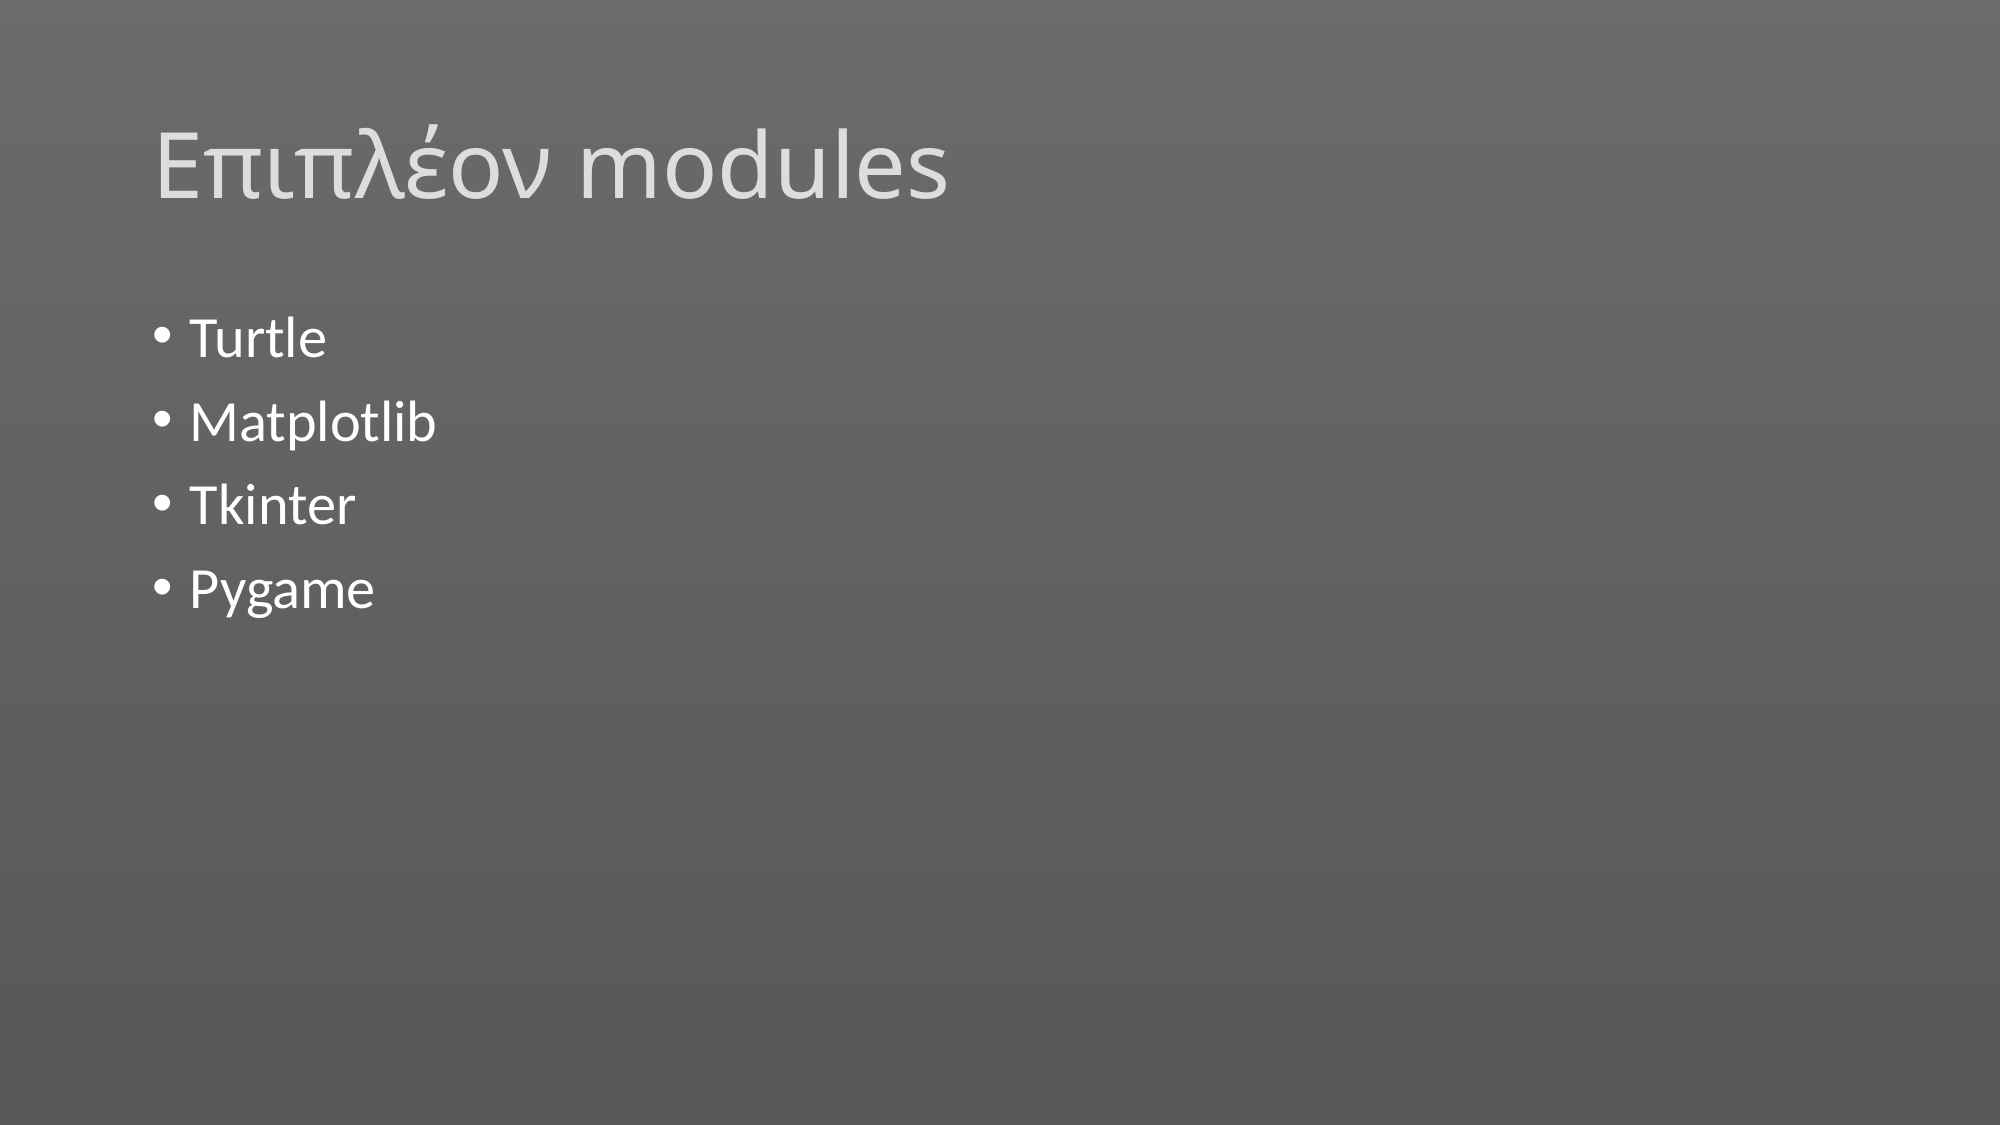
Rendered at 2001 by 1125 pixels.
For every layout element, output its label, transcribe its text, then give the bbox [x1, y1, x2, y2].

title Επιπλέον modules [137, 59, 1863, 278]
list Turtle Matplotlib Tkinter Pygame [137, 299, 1054, 679]
